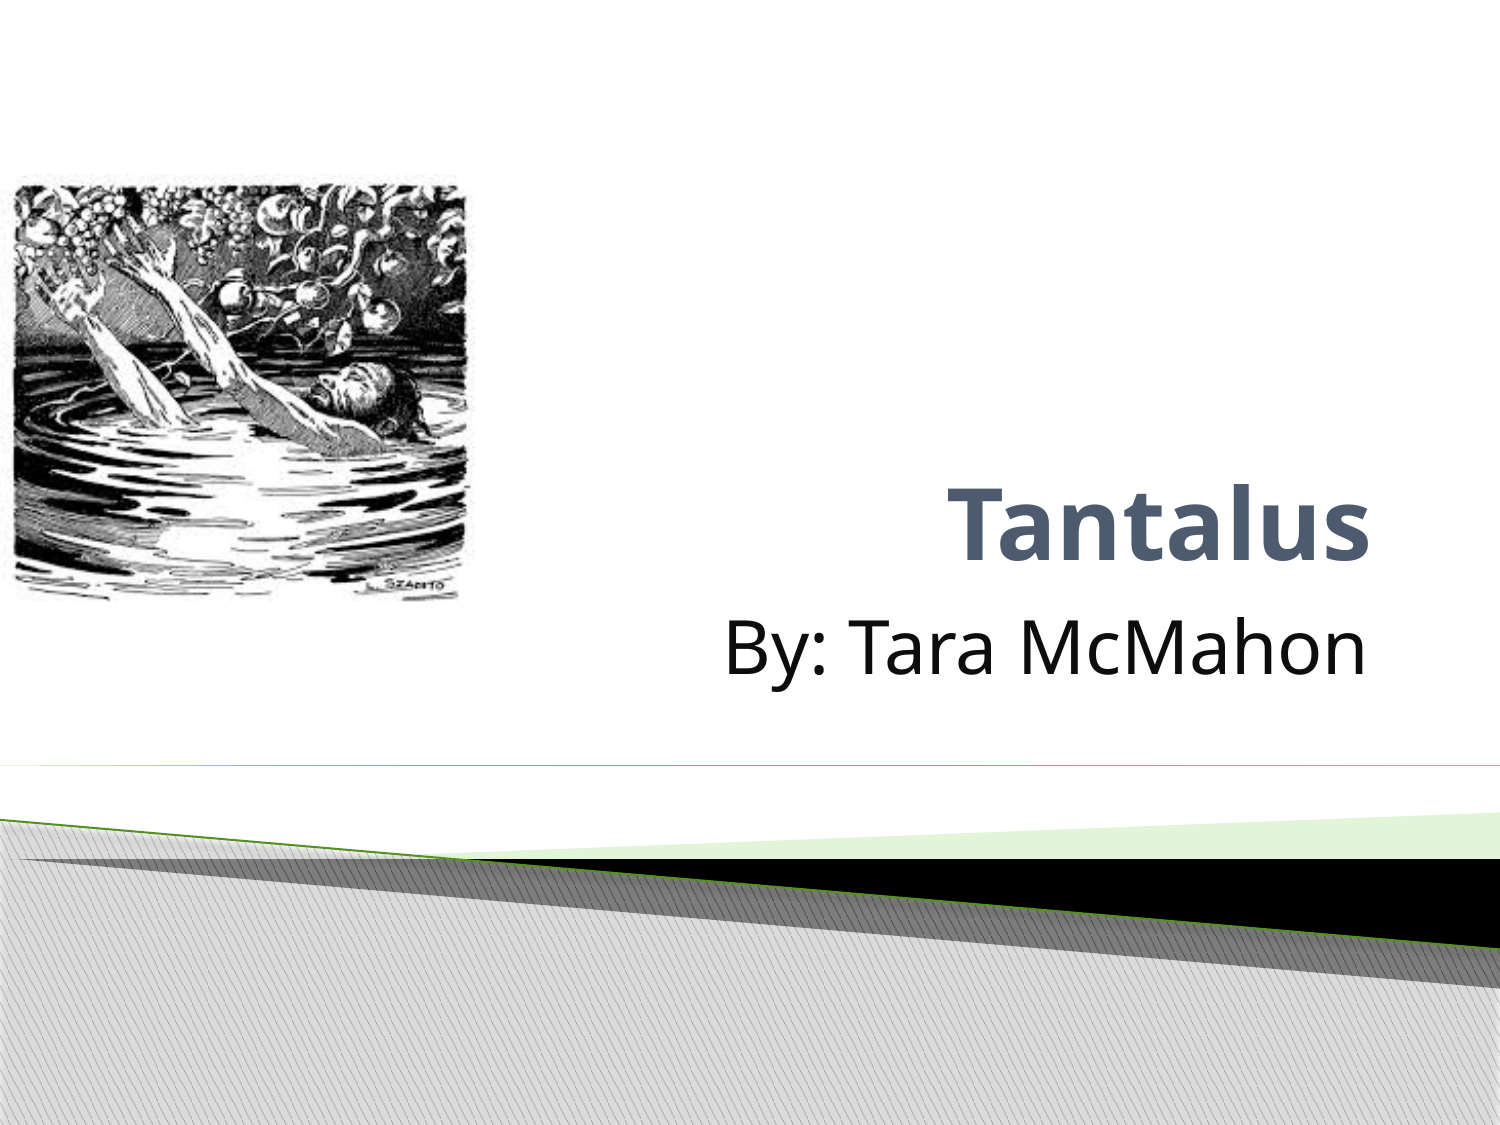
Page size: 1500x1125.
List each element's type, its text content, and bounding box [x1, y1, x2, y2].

picture [5, 859, 1500, 989]
subtitle By: Tara McMahon [112, 592, 1388, 790]
picture [0, 174, 476, 620]
title Tantalus [481, 287, 1388, 588]
